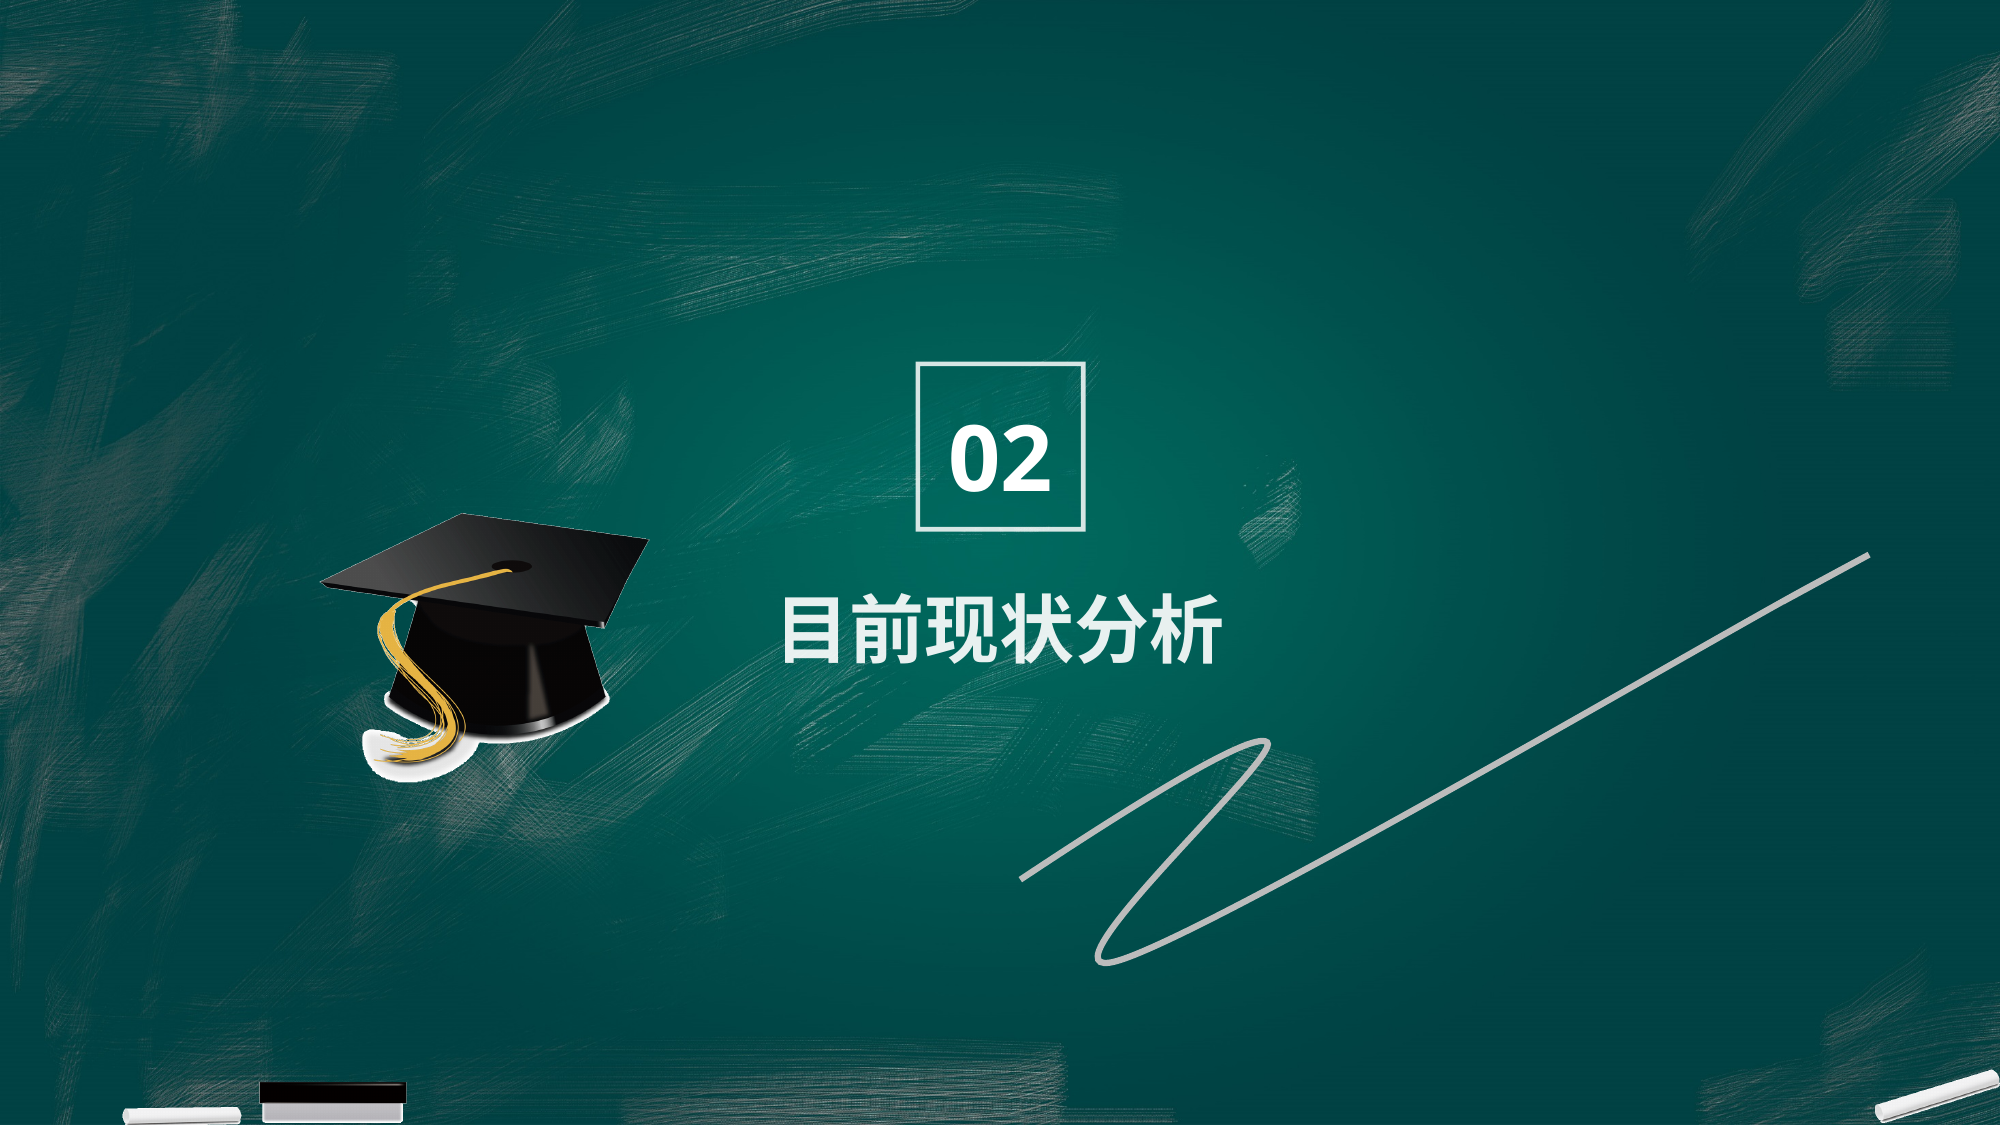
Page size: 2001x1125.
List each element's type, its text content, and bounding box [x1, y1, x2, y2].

picture [0, 0, 2000, 1125]
text_box 02 [917, 363, 1084, 530]
text_box 目前现状分析 [746, 517, 1531, 711]
text_box [1019, 553, 1870, 964]
